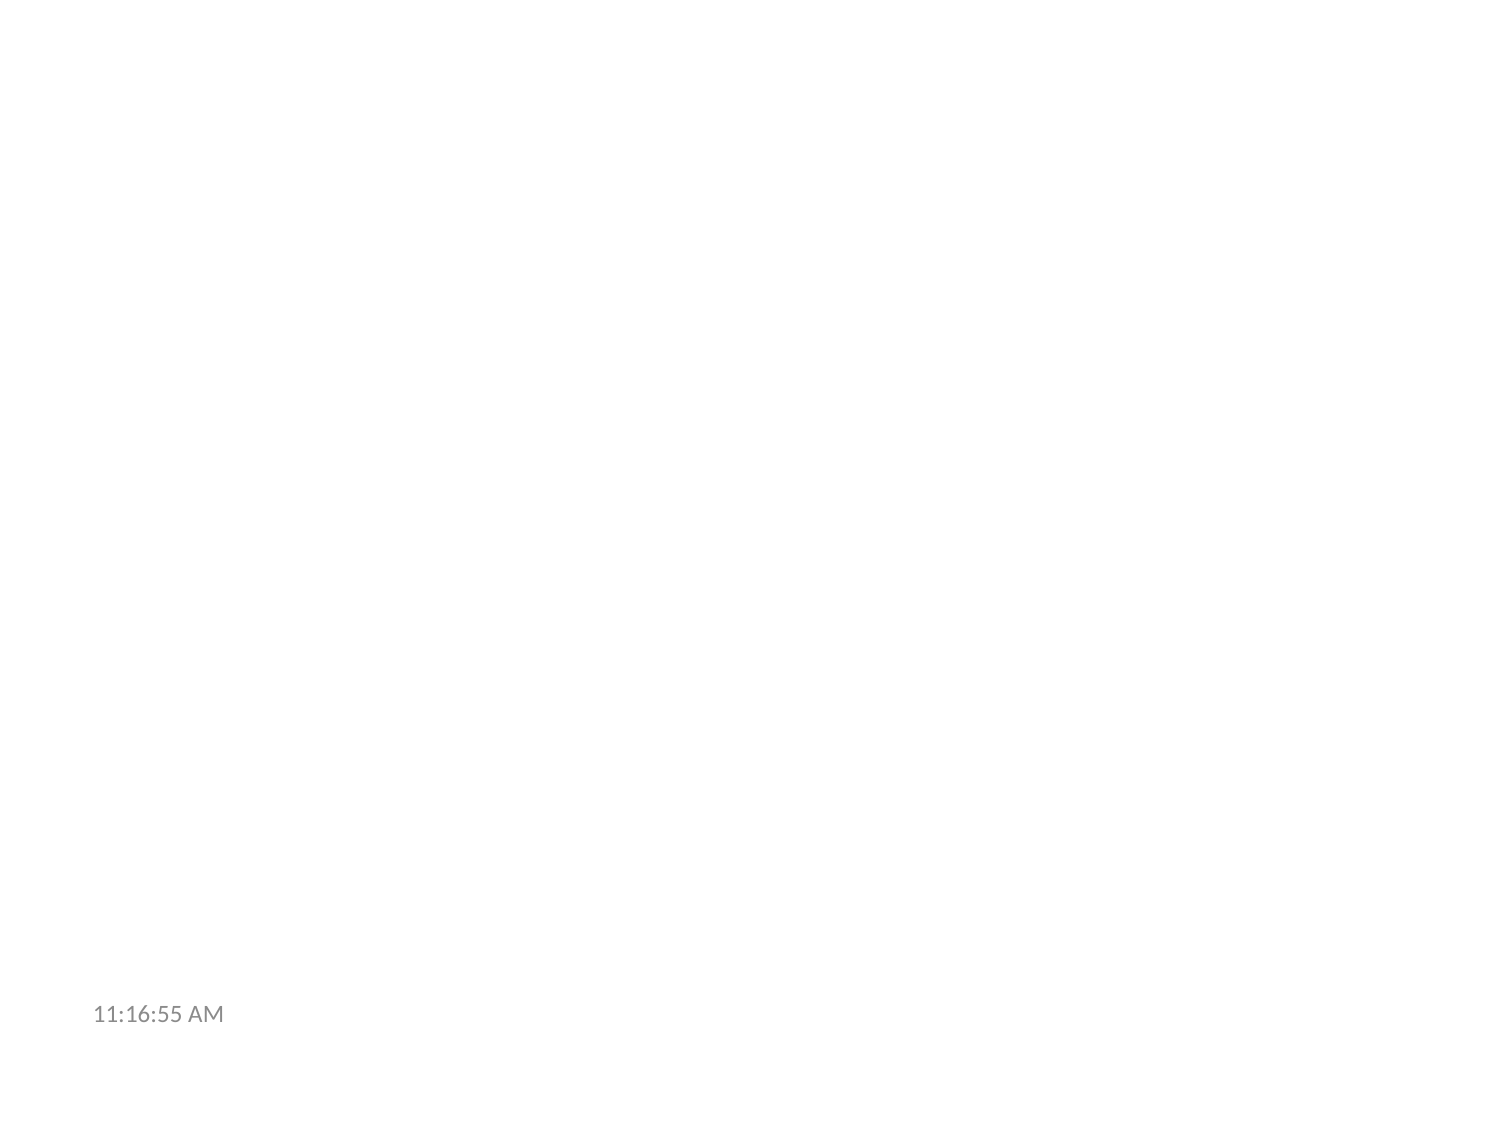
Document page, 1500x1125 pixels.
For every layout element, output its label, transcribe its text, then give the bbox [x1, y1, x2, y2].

text_box 3:35:09 PM [77, 982, 428, 1043]
